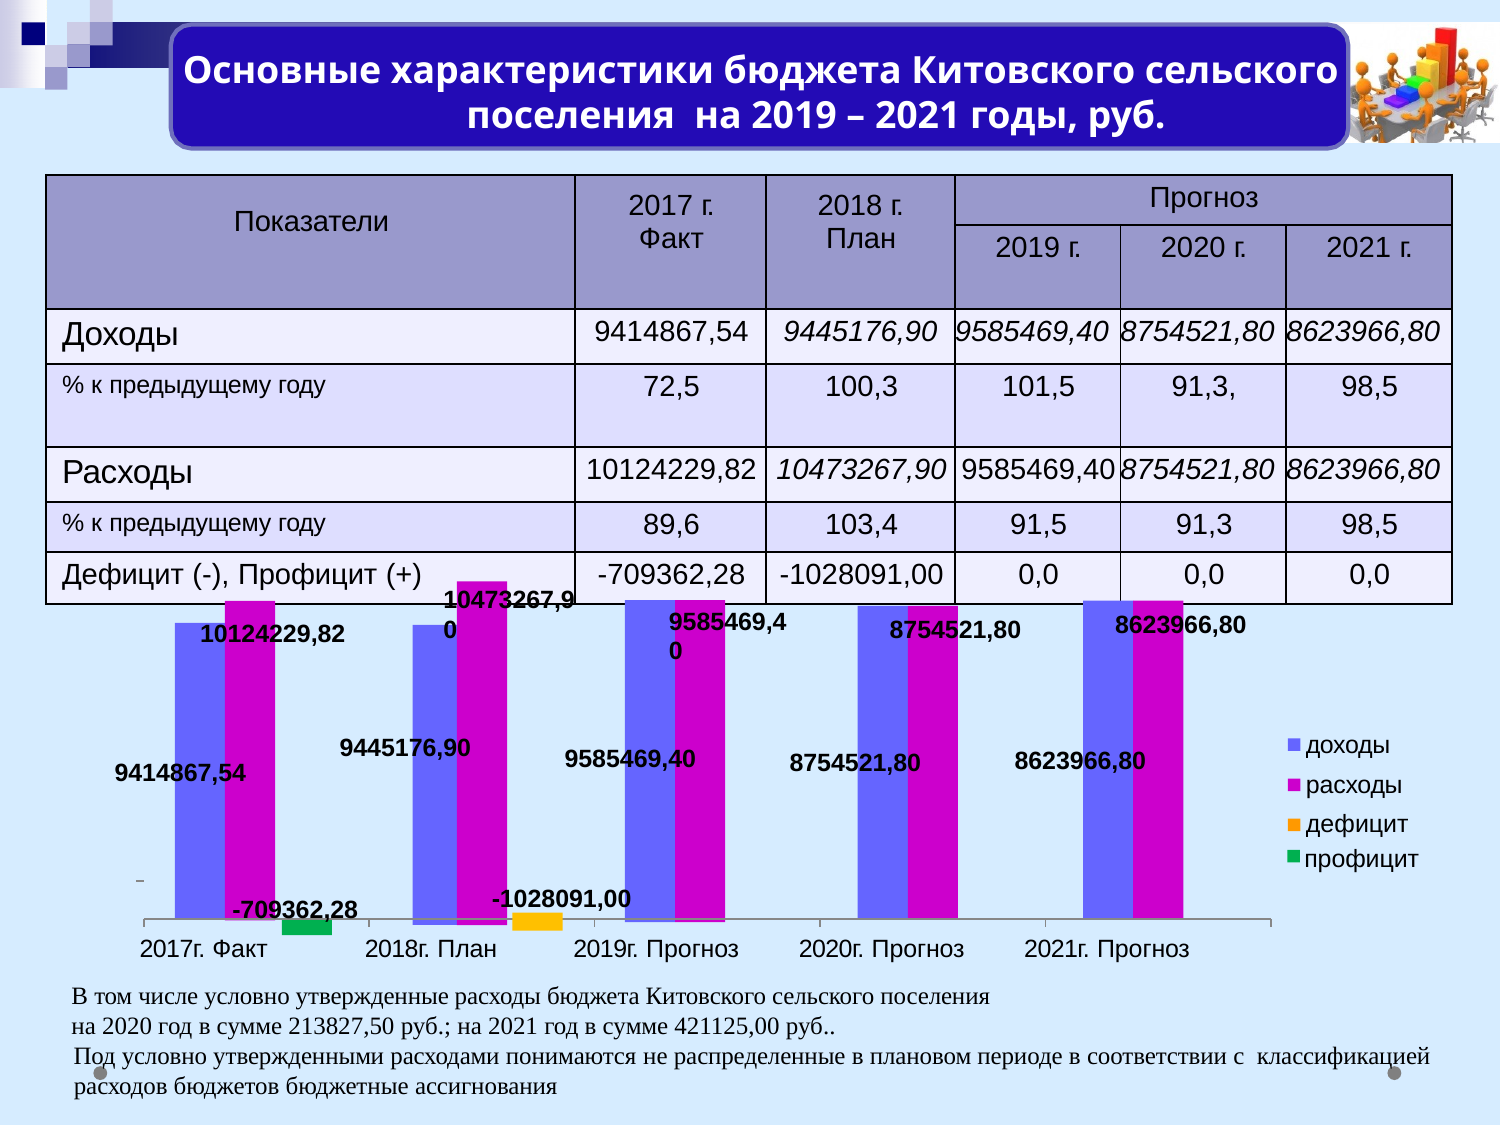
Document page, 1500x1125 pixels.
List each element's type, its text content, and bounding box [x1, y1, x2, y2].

table_cell % к предыдущему году [47, 365, 574, 446]
text_box [1287, 778, 1301, 792]
text_box [1287, 738, 1301, 751]
table_cell 103,4 [767, 503, 954, 551]
text_box 8754521,80 [887, 611, 1038, 644]
text_box [675, 665, 726, 882]
text_box [907, 644, 958, 882]
table_cell 9585469,40 [956, 310, 1120, 363]
table_cell 98,5 [1287, 365, 1451, 446]
text_box [624, 773, 675, 882]
table_cell 2020 г. [1121, 226, 1285, 308]
text_box 9585469,40 [666, 602, 800, 665]
text_box [67, 44, 90, 68]
table_cell 10124229,82 [576, 448, 765, 501]
text_box Основные характеристики бюджета Китовского сельского поселения на 2019 – 2021 годы, руб. [179, 43, 1341, 136]
text_box доходы расходы дефицит [1303, 716, 1411, 824]
text_box [224, 600, 276, 615]
text_box 10124229,82 [199, 615, 350, 648]
table_cell 0,0 [1287, 553, 1451, 603]
table_header Показатели [47, 176, 574, 308]
table_cell Расходы [47, 448, 574, 501]
table_header Прогноз [956, 176, 1451, 224]
text_box [67, 22, 89, 44]
text_box [624, 600, 675, 740]
table_cell 100,3 [767, 365, 954, 446]
table_cell -1028091,00 [767, 553, 954, 603]
text_box [512, 920, 563, 931]
table_cell 2021 г. [1287, 226, 1451, 308]
text_box [0, 0, 47, 88]
text_box 8623966,80 [1012, 742, 1149, 775]
table_cell 72,5 [576, 365, 765, 446]
text_box [89, 0, 113, 22]
text_box [1083, 775, 1133, 882]
table_header 2018 г. План [767, 176, 954, 308]
text_box 8623966,80 [1112, 606, 1263, 639]
table_cell 8623966,80 [1287, 310, 1451, 363]
table_cell 2019 г. [956, 226, 1120, 308]
table_header 2017 г. Факт [576, 176, 765, 308]
text_box 9445176,90 [337, 729, 473, 762]
text_box [174, 622, 224, 754]
text_box профицит [1287, 824, 1438, 880]
text_box [857, 777, 907, 882]
text_box [21, 22, 45, 46]
text_box [1287, 818, 1301, 824]
table_cell -709362,28 [576, 553, 765, 603]
text_box -1028091,00 [475, 875, 647, 920]
table_cell 9414867,54 [576, 310, 765, 363]
text_box 8754521,80 [787, 744, 924, 777]
text_box -709362,28 2017г. Факт 2018г. План 2019г. Прогноз 2020г. Прогноз 2021г. Прогноз [137, 882, 1275, 963]
table_cell Дефицит (-), Профицит (+) [47, 553, 574, 603]
text_box [45, 67, 68, 90]
text_box В том числе условно утвержденные расходы бюджета Китовского сельского поселения на 2020 год в сумме 213827,50 руб.; на 2021 год в сумме 421125,00 руб.. Под условно утвержденными расходами понимаются не распределенные в плановом периоде в соответствии с классификацией расходов бюджетов бюджетные ассигнования [71, 977, 1441, 1100]
text_box [1133, 639, 1184, 882]
text_box [1083, 600, 1133, 742]
text_box 9585469,40 [562, 740, 698, 773]
text_box [224, 648, 276, 882]
table_cell 9585469,40 [956, 448, 1120, 501]
table_cell 98,5 [1287, 503, 1451, 551]
text_box [45, 45, 67, 67]
text_box [1340, 24, 1500, 143]
text_box [857, 605, 907, 744]
text_box [907, 605, 958, 611]
table_cell 89,6 [576, 503, 765, 551]
text_box [174, 787, 224, 882]
table_cell 0,0 [956, 553, 1120, 603]
text_box [89, 22, 113, 46]
table_cell 9445176,90 [767, 310, 954, 363]
table_cell Доходы [47, 310, 574, 363]
text_box [170, 24, 1349, 149]
table_cell 8754521,80 [1121, 448, 1285, 501]
table_cell 91,5 [956, 503, 1120, 551]
text_box [412, 762, 456, 882]
table_cell % к предыдущему году [47, 503, 574, 551]
text_box [90, 22, 1500, 68]
table_cell 8754521,80 [1121, 310, 1285, 363]
table_cell 91,3, [1121, 365, 1285, 446]
text_box [412, 624, 456, 729]
table_cell 101,5 [956, 365, 1120, 446]
text_box 10473267,90 [441, 581, 588, 644]
table_cell 8623966,80 [1287, 448, 1451, 501]
table_cell 10473267,90 [767, 448, 954, 501]
table_cell 0,0 [1121, 553, 1285, 603]
text_box [456, 644, 508, 882]
text_box 9414867,54 [112, 754, 247, 787]
text_box [1133, 600, 1184, 606]
table_cell 91,3 [1121, 503, 1285, 551]
